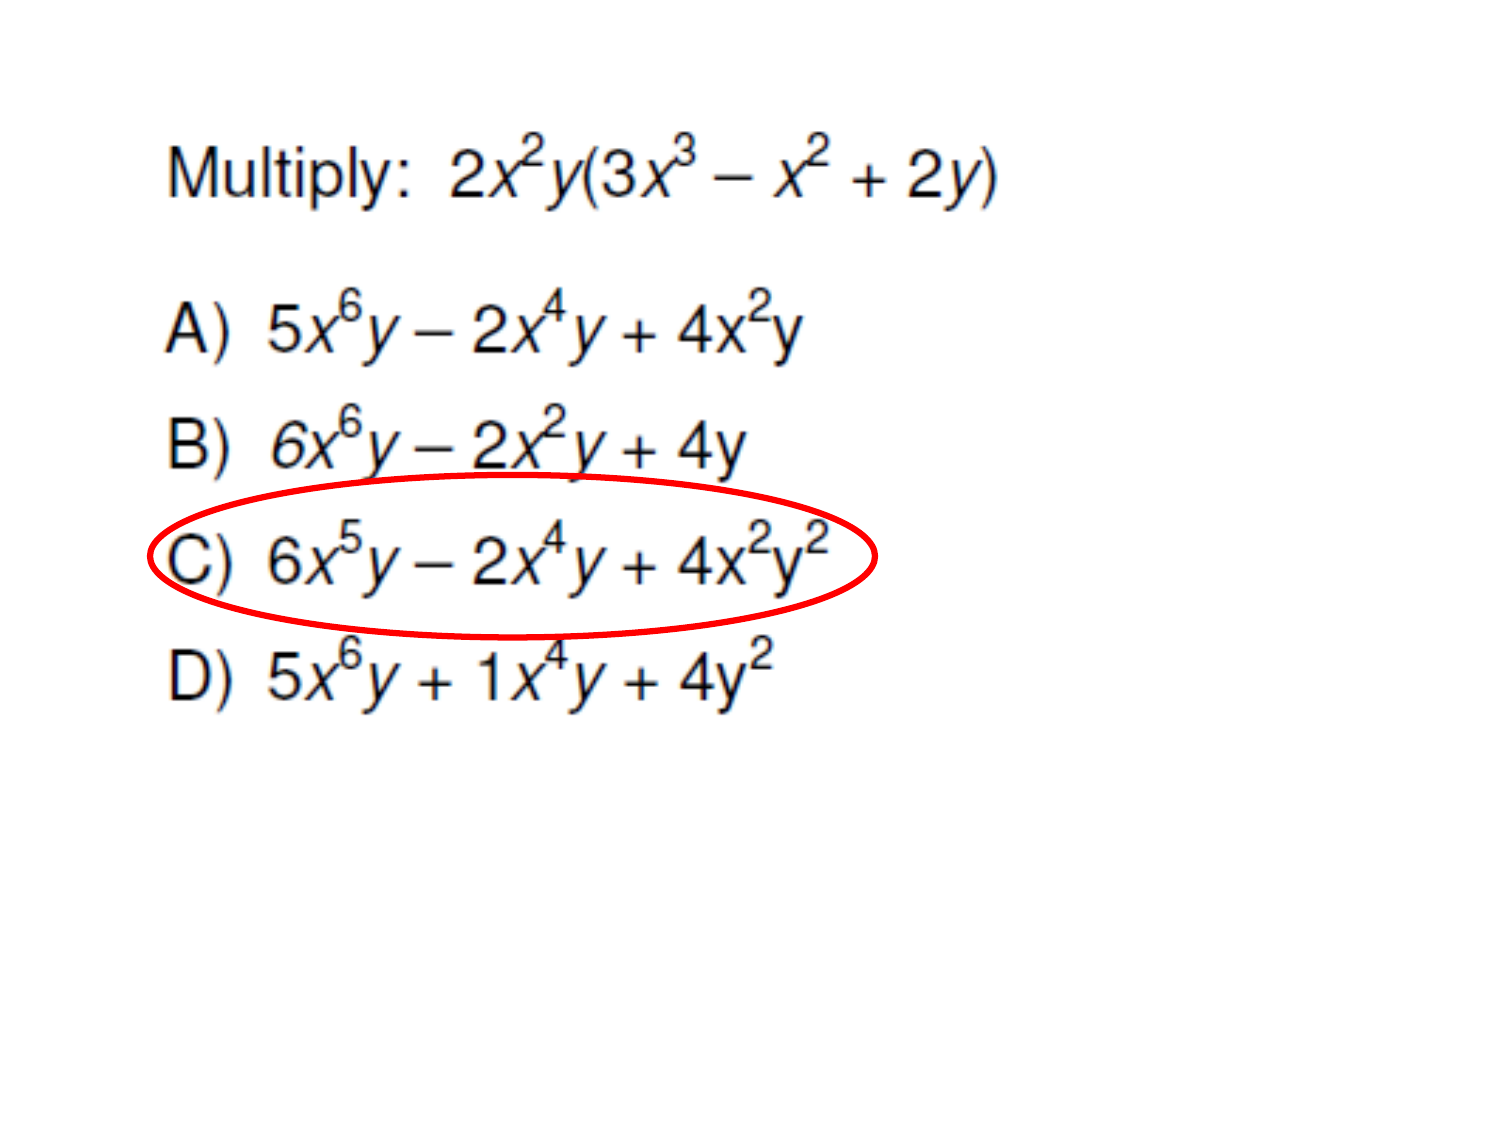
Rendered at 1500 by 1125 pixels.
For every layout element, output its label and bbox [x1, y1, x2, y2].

picture [124, 99, 1063, 801]
